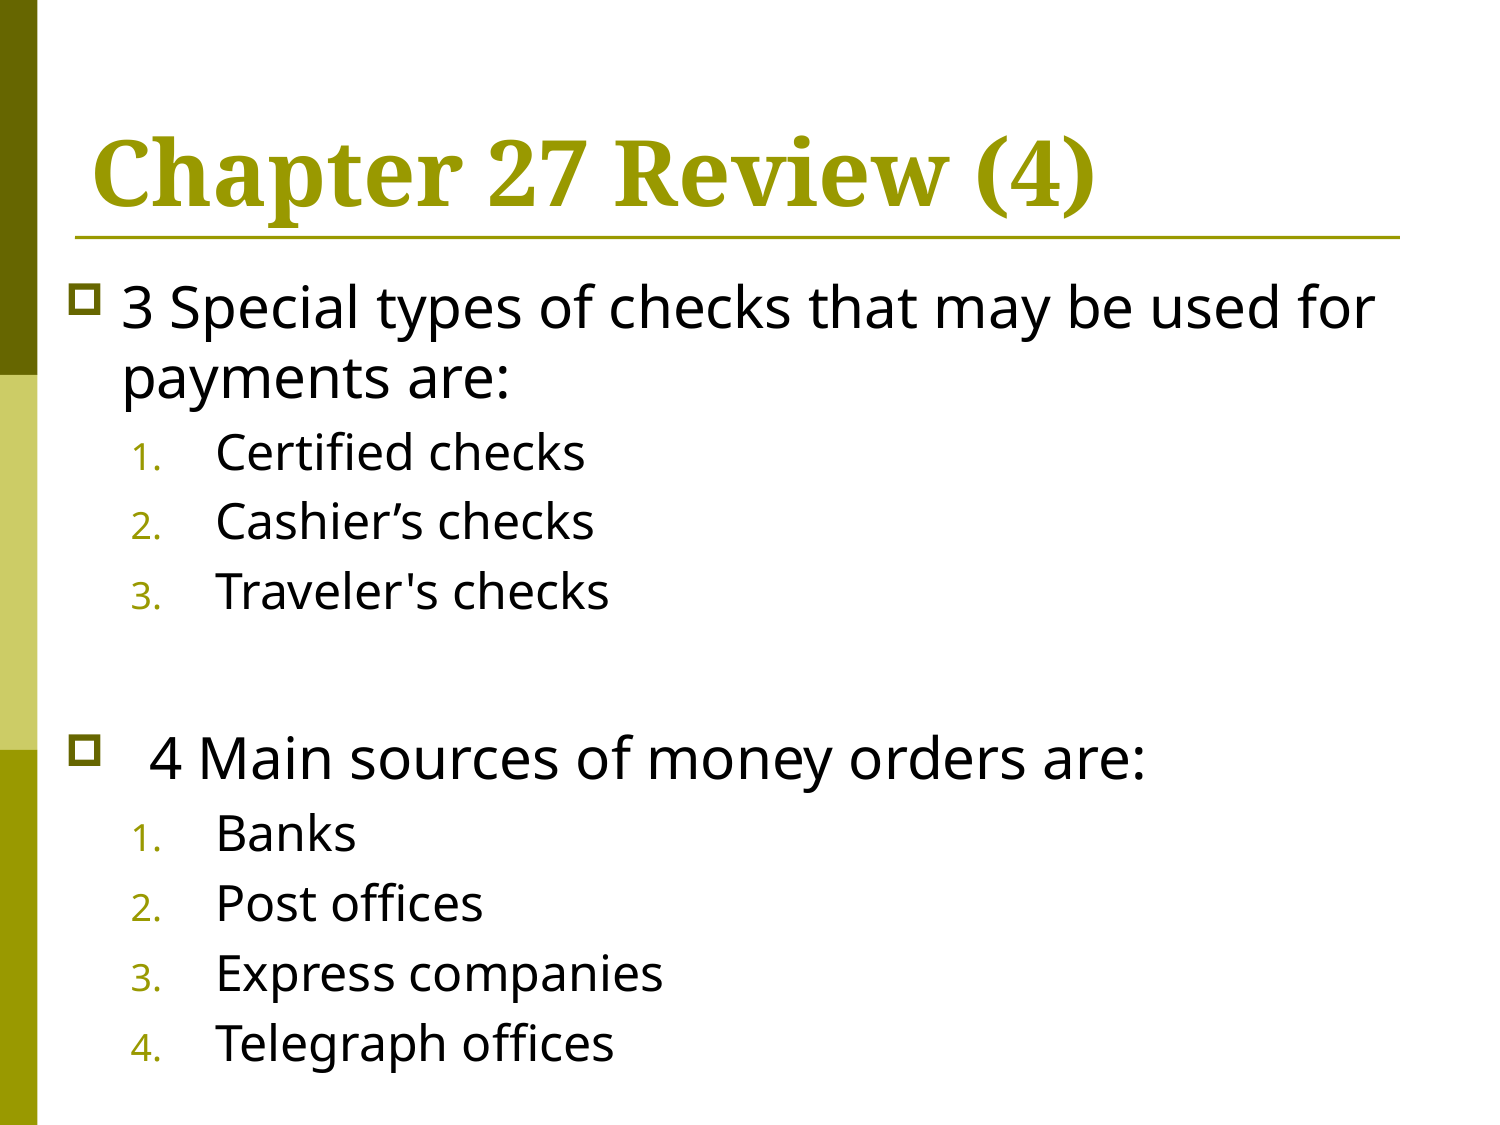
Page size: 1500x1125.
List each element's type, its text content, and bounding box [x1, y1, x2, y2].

title Chapter 27 Review (4) [74, 45, 1426, 233]
list 3 Special types of checks that may be used for payments are: Certified checks Cashier’s checks Traveler's checks 4 Main sources of money orders are: Banks Post offices Express companies Telegraph offices [49, 262, 1463, 1006]
